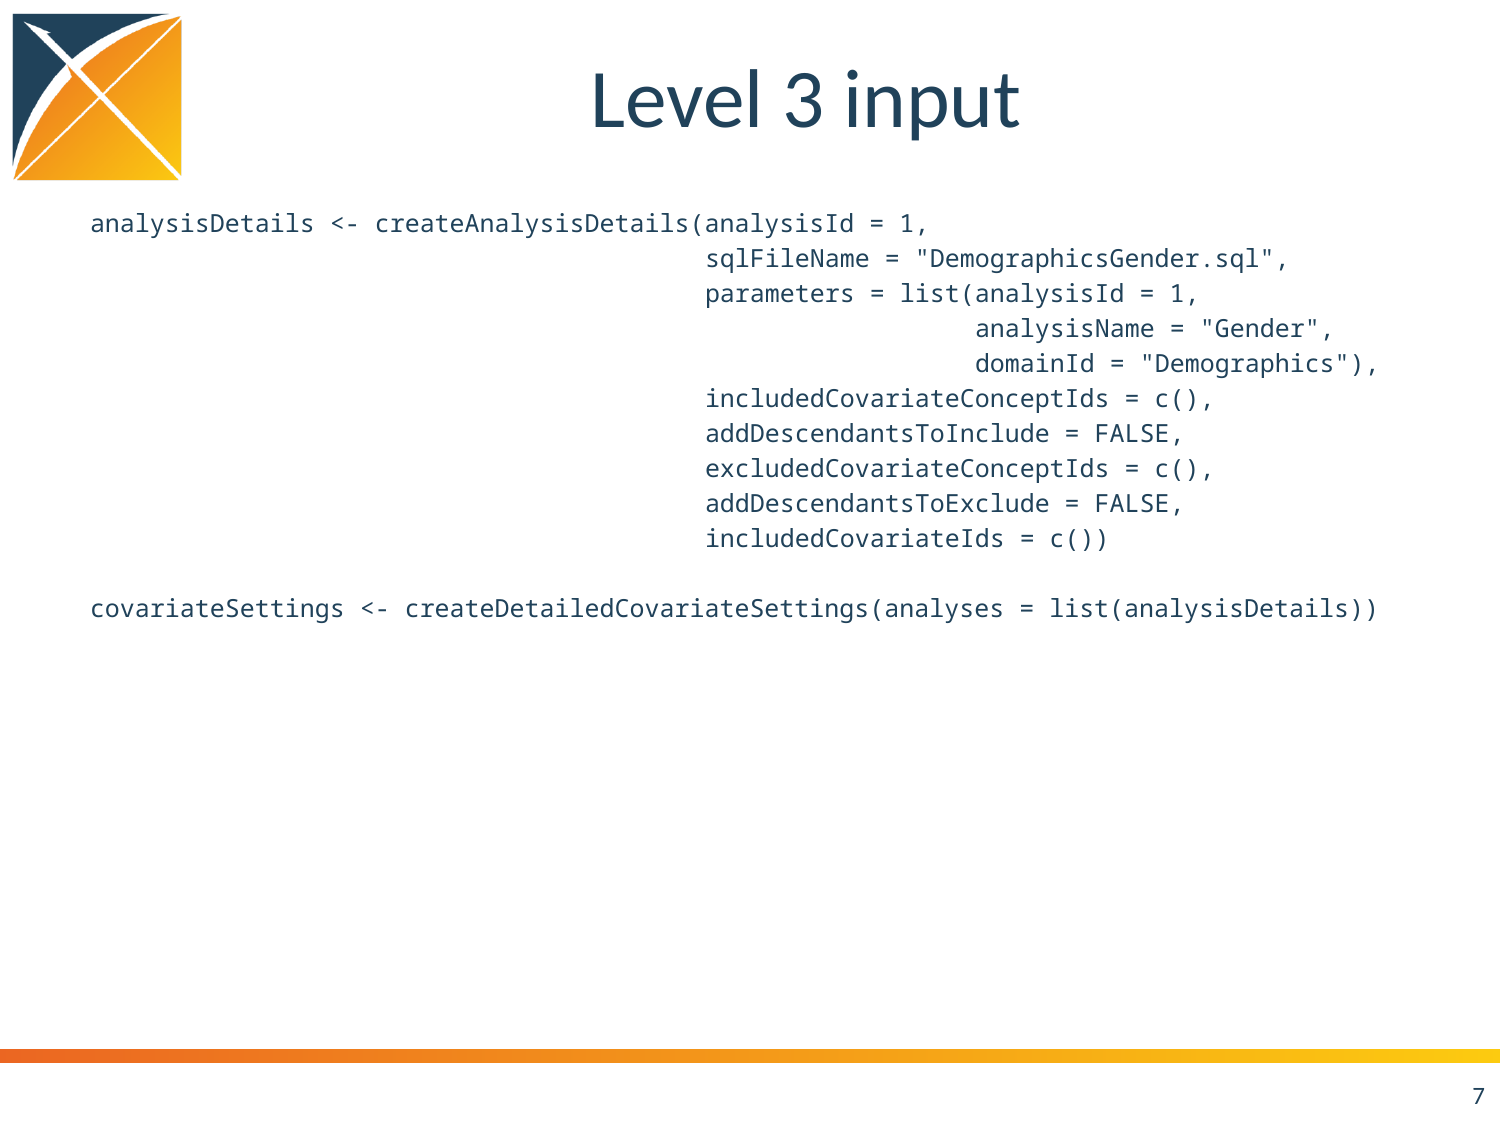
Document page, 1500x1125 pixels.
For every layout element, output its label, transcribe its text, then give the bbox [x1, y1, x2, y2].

list analysisDetails <- createAnalysisDetails(analysisId = 1, sqlFileName = "DemographicsGender.sql", parameters = list(analysisId = 1, analysisName = "Gender", domainId = "Demographics"), includedCovariateConceptIds = c(), addDescendantsToInclude = FALSE, excludedCovariateConceptIds = c(), addDescendantsToExclude = FALSE, includedCovariateIds = c()) covariateSettings <- createDetailedCovariateSettings(analyses = list(analysisDetails)) [75, 200, 1425, 1005]
slide_number 7 [1149, 1065, 1500, 1125]
picture [0, 0, 206, 200]
title Level 3 input [187, 24, 1425, 163]
